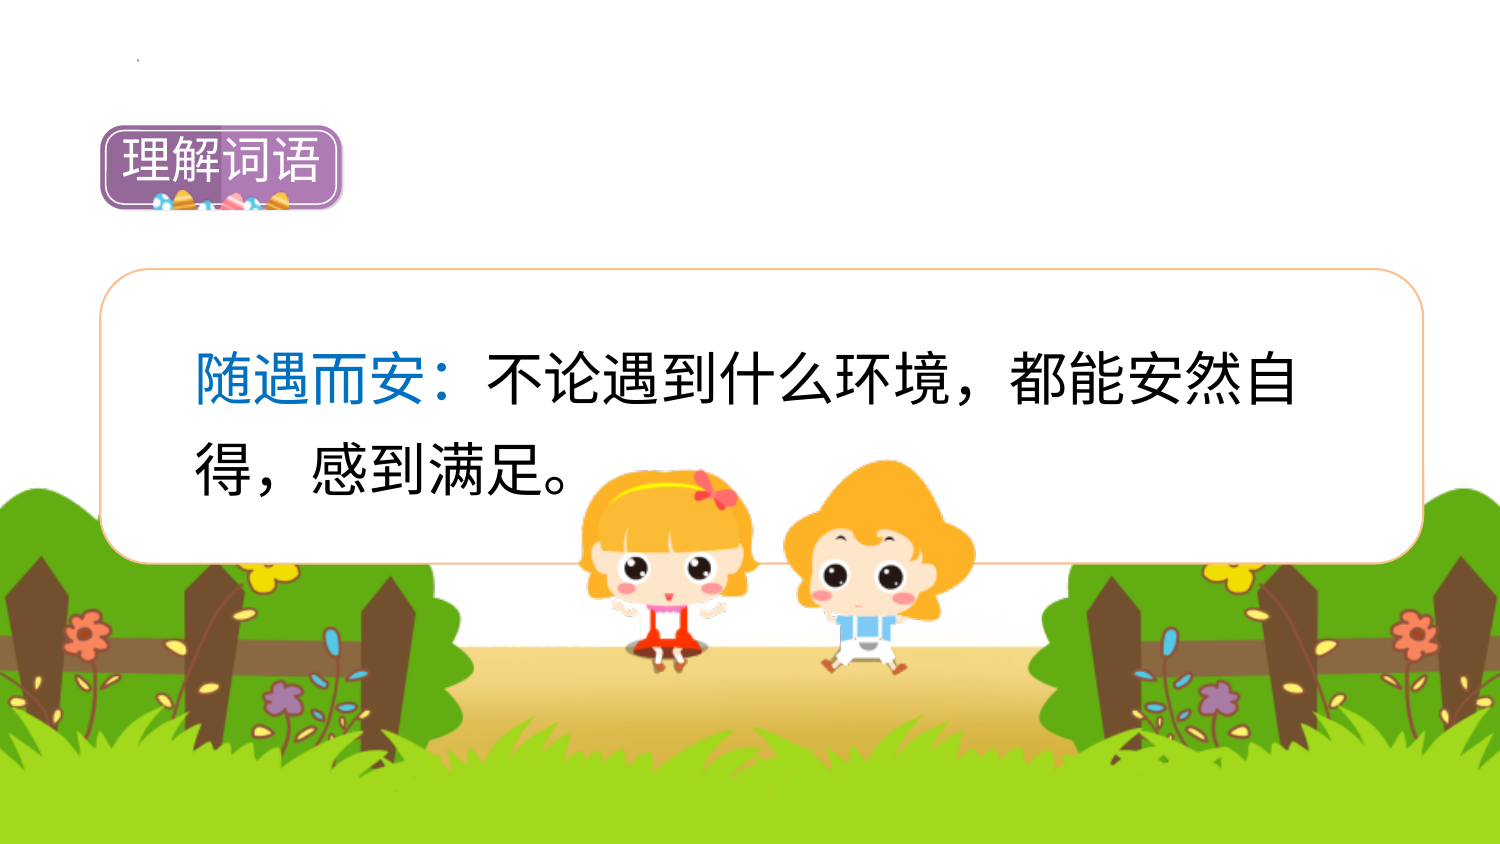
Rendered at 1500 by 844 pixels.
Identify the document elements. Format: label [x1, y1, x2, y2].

text_box [100, 121, 342, 210]
picture [0, 93, 1500, 844]
text_box [100, 269, 1424, 683]
